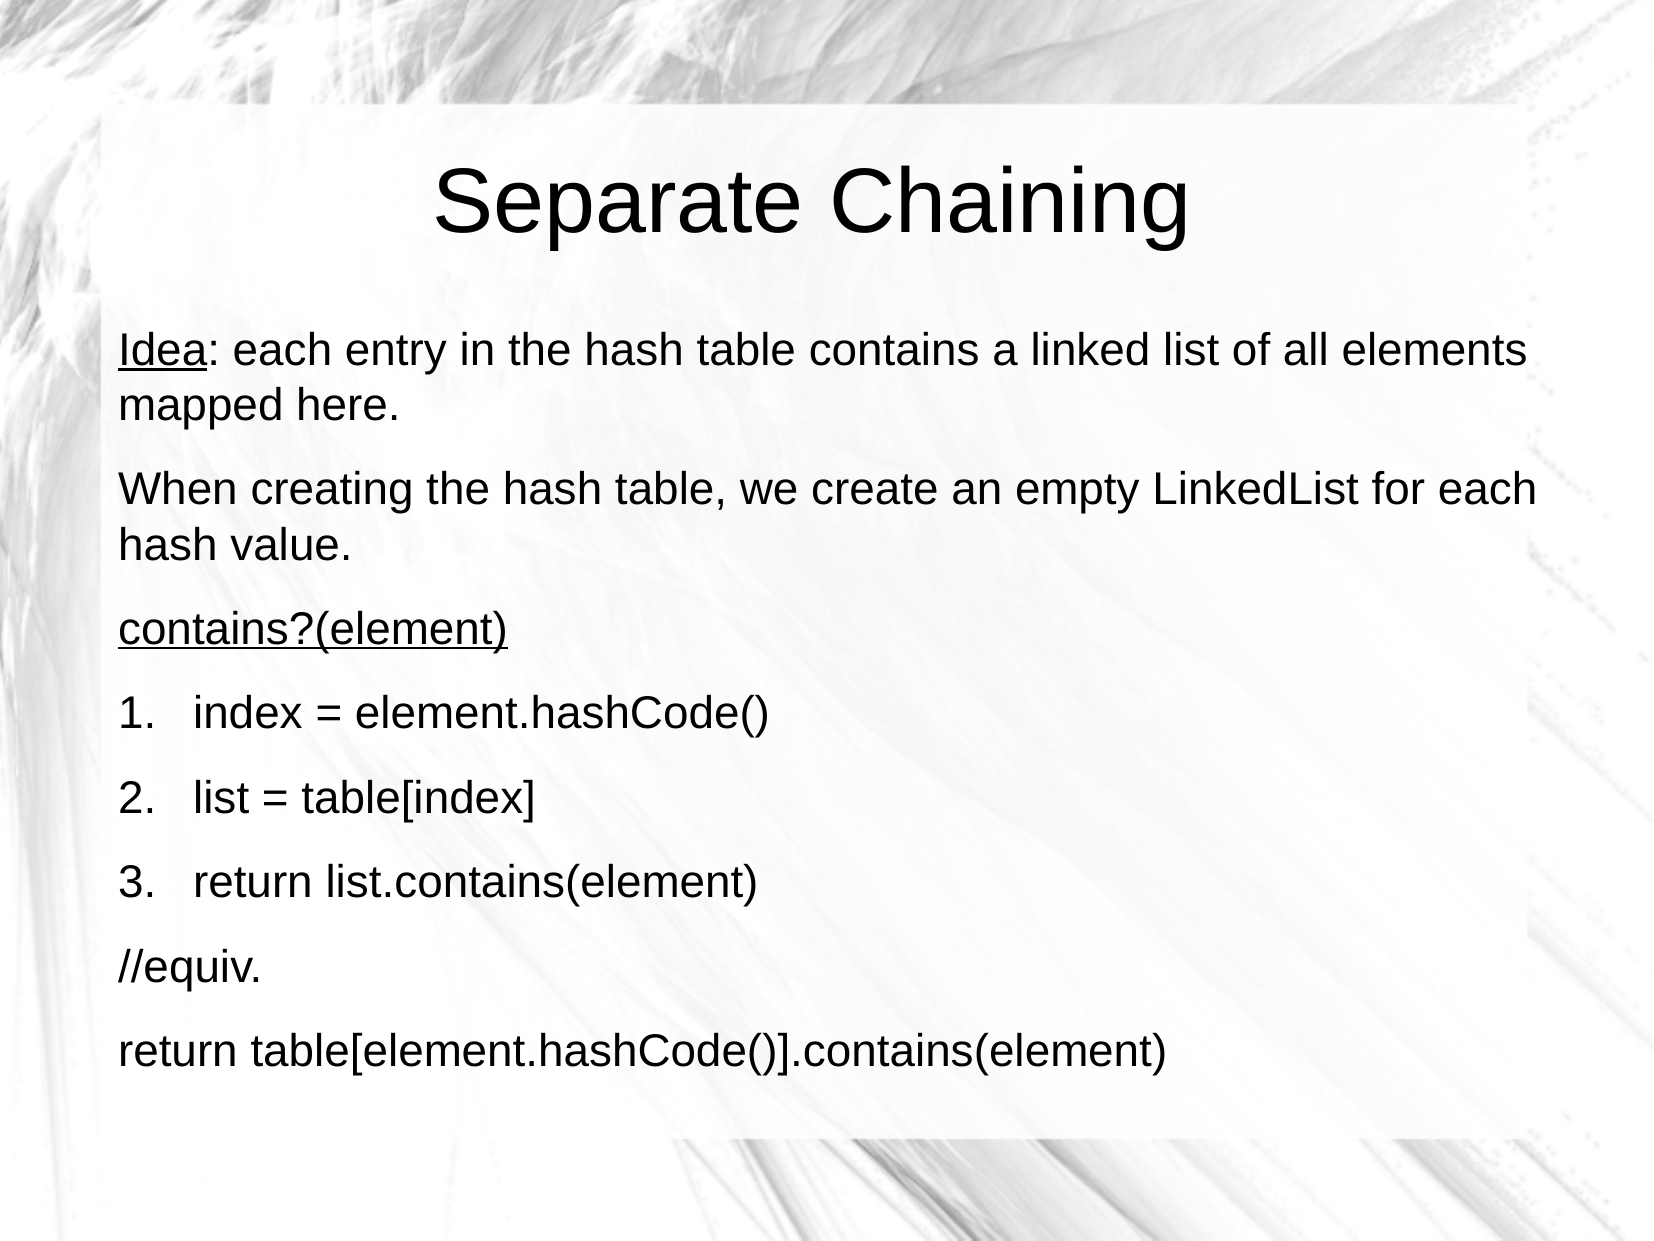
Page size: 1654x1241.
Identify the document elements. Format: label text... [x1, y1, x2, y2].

picture [0, 0, 1654, 1241]
title Separate Chaining [118, 112, 1506, 281]
list Idea: each entry in the hash table contains a linked list of all elements mapped here. When creating the hash table, we create an empty LinkedList for each hash value. contains?(element) index = element.hashCode() list = table[index] return list.contains(element) //equiv. return table[element.hashCode()].contains(element) [118, 319, 1571, 1102]
